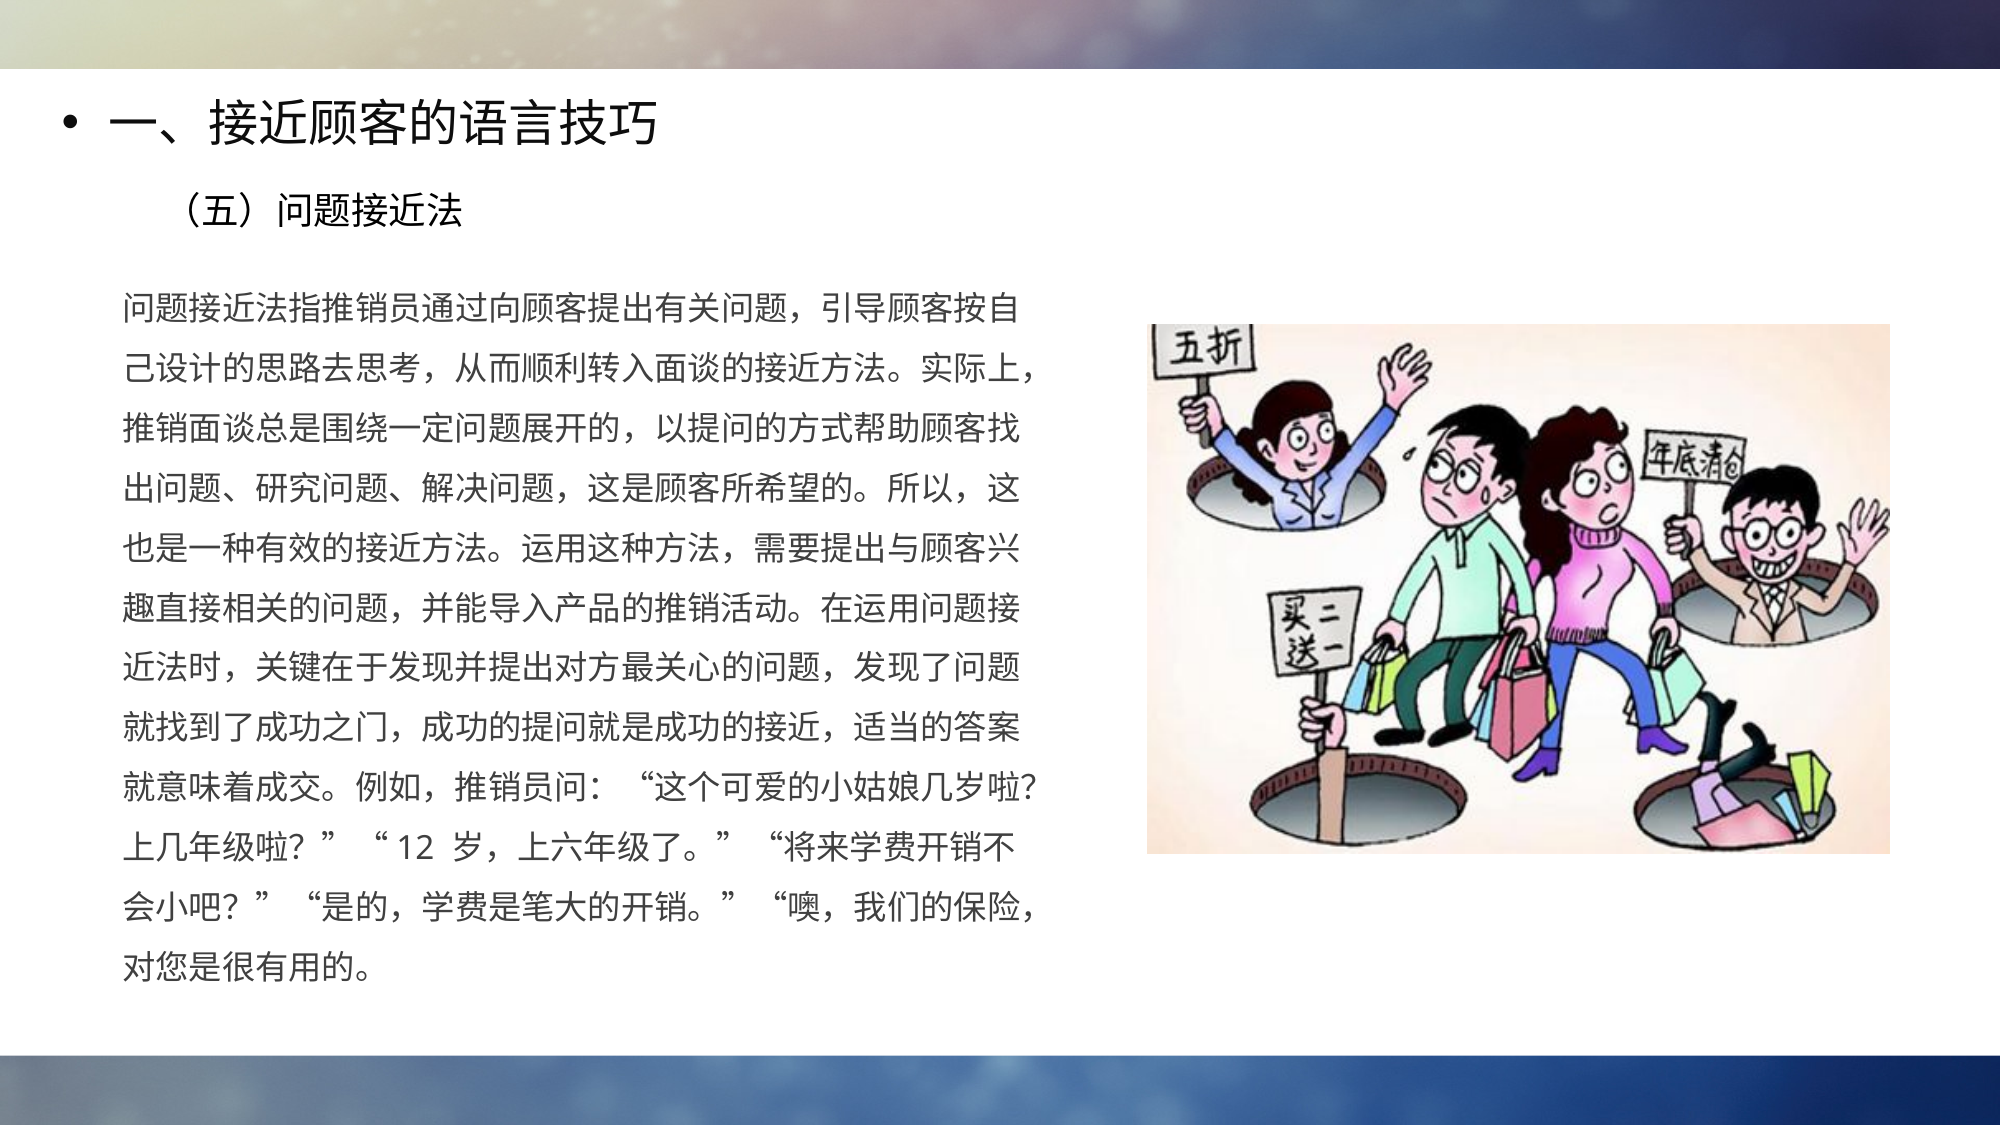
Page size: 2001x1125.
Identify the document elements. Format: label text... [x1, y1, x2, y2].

text_box 问题接近法指推销员通过向顾客提出有关问题，引导顾客按自己设计的思路去思考，从而顺利转入面谈的接近方法。实际上，推销面谈总是围绕一定问题展开的，以提问的方式帮助顾客找出问题、研究问题、解决问题，这是顾客所希望的。所以，这也是一种有效的接近方法。运用这种方法，需要提出与顾客兴趣直接相关的问题，并能导入产品的推销活动。在运用问题接近法时，关键在于发现并提出对方最关心的问题，发现了问题就找到了成功之门，成功的提问就是成功的接近，适当的答案就意味着成交。例如，推销员问：“这个可爱的小姑娘几岁啦？上几年级啦？”“12 岁，上六年级了。”“将来学费开销不会小吧？”“是的，学费是笔大的开销。”“噢，我们的保险，对您是很有用的。 [107, 259, 1055, 994]
picture [0, 0, 2000, 69]
text_box （五）问题接近法 [148, 179, 479, 240]
picture [0, 1056, 2000, 1125]
text_box 一、接近顾客的语言技巧 [46, 84, 691, 160]
picture [1147, 324, 1890, 854]
